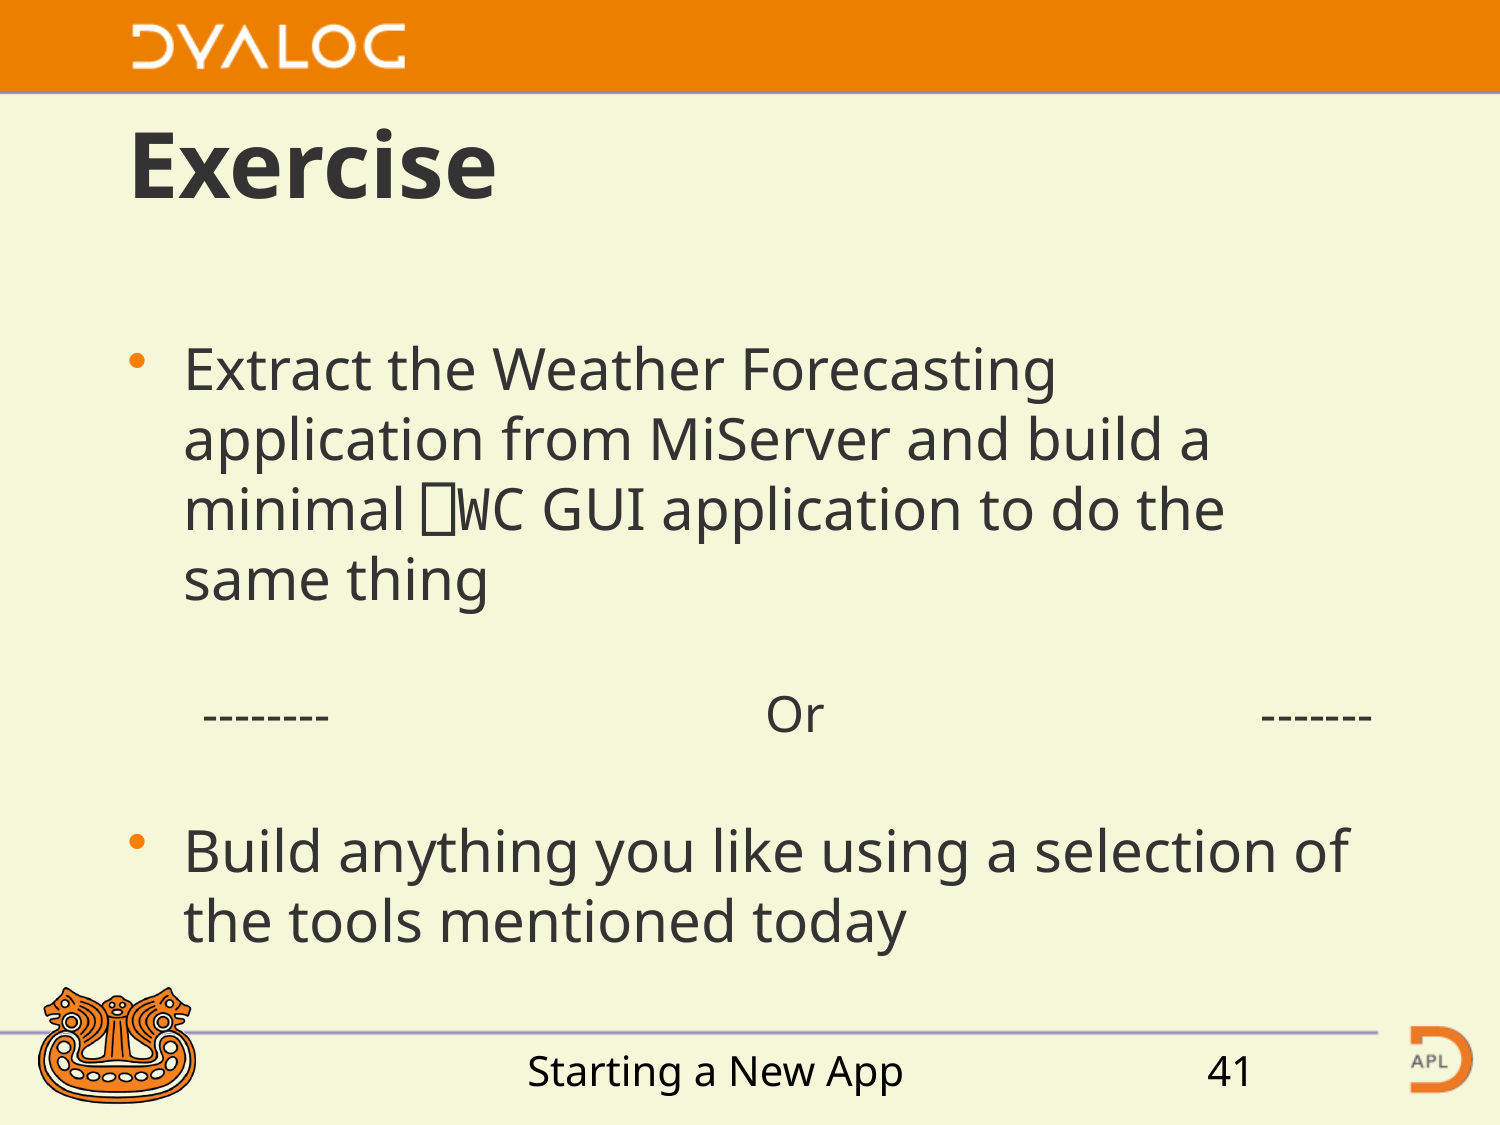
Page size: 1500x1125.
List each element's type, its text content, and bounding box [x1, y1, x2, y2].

slide_number [112, 1037, 425, 1113]
picture [0, 0, 1500, 1125]
slide_number 41 [1074, 1037, 1388, 1113]
footer Starting a New App [512, 1037, 988, 1113]
title Exercise [112, 99, 1388, 288]
list Extract the Weather Forecasting application from MiServer and build a minimal ⎕WC GUI application to do the same thing -------- Or ------- Build anything you like using a selection of the tools mentioned today [112, 324, 1388, 1000]
